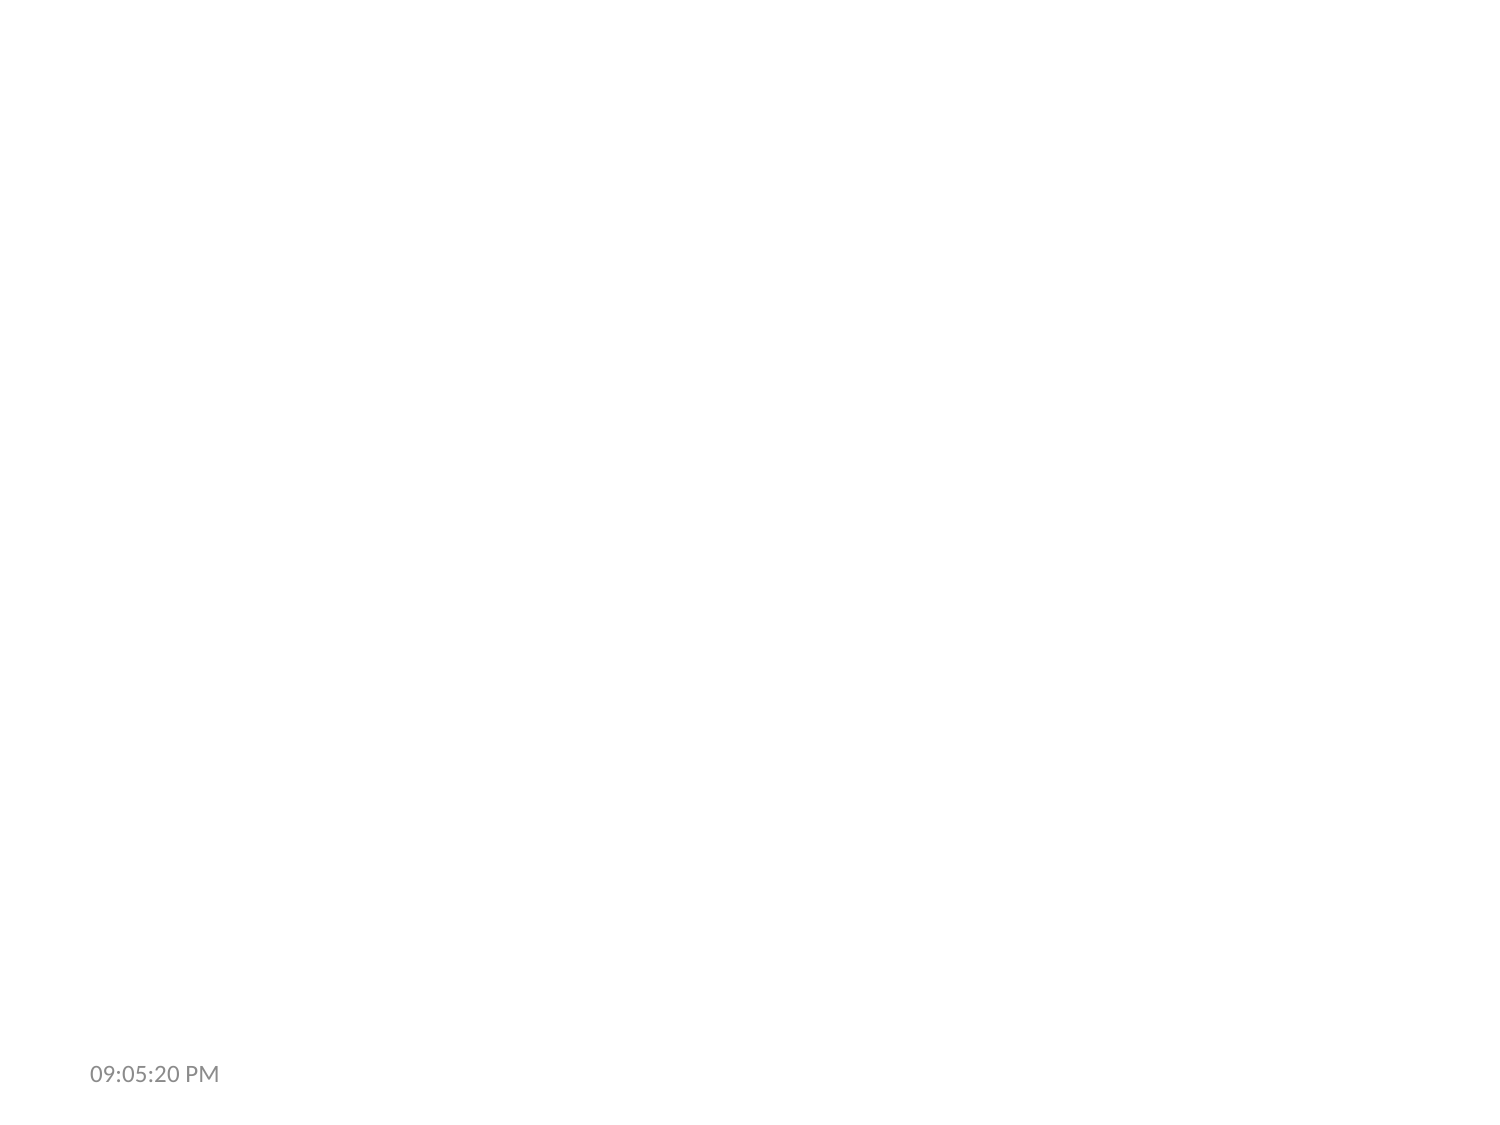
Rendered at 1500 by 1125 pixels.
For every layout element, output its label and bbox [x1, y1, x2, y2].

slide_number [75, 1042, 425, 1103]
